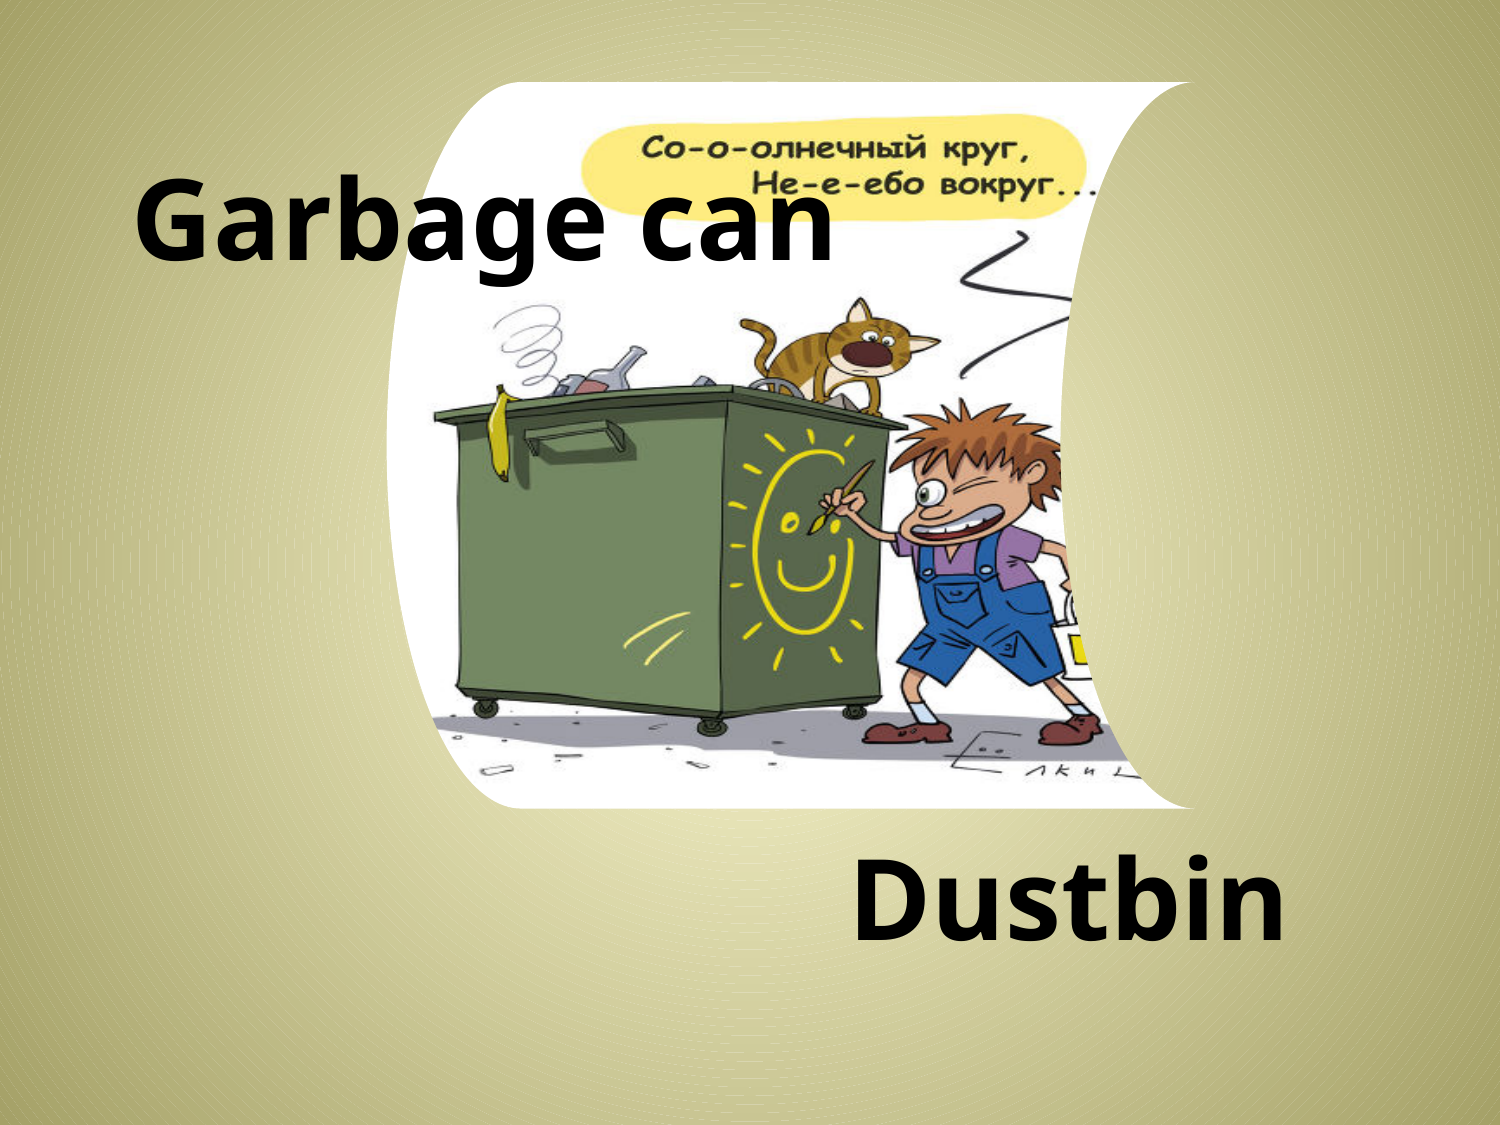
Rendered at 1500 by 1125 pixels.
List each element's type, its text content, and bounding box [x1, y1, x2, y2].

picture [386, 81, 1196, 809]
text_box Dustbin [785, 820, 1383, 970]
text_box Garbage can [117, 140, 381, 291]
